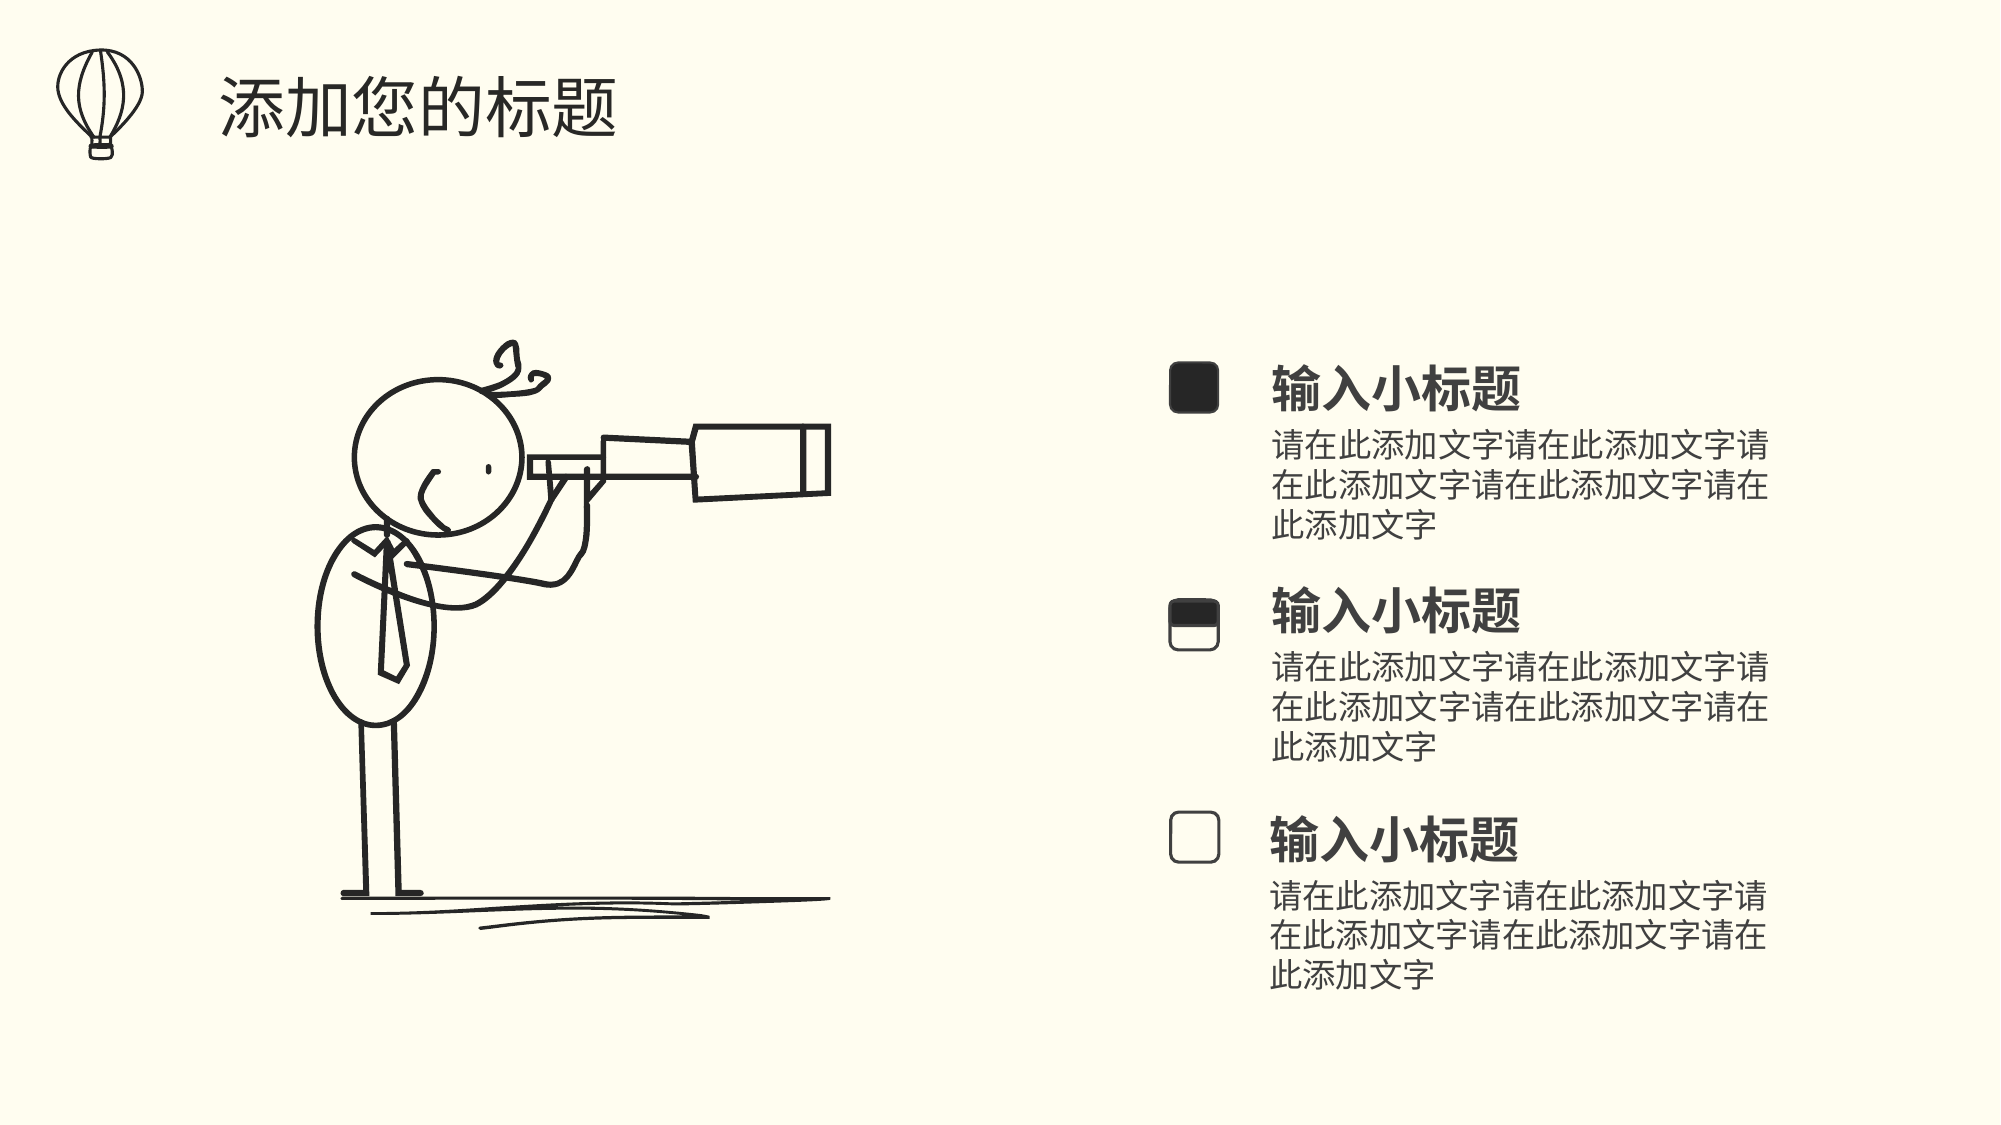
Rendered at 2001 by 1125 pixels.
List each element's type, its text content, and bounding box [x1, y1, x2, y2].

text_box [1169, 811, 1220, 864]
text_box 添加您的标题 [203, 57, 654, 153]
text_box 请在此添加文字请在此添加文字请在此添加文字请在此添加文字请在此添加文字 [1257, 416, 1798, 552]
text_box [314, 338, 832, 897]
text_box 请在此添加文字请在此添加文字请在此添加文字请在此添加文字请在此添加文字 [1257, 638, 1798, 774]
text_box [57, 49, 143, 159]
text_box [1168, 361, 1220, 414]
text_box 请在此添加文字请在此添加文字请在此添加文字请在此添加文字请在此添加文字 [1254, 867, 1795, 1002]
text_box 输入小标题 [1257, 572, 1583, 638]
text_box 输入小标题 [1257, 350, 1583, 416]
text_box [1168, 622, 1220, 651]
text_box [1168, 600, 1220, 627]
text_box [340, 897, 831, 931]
text_box 输入小标题 [1254, 800, 1581, 867]
